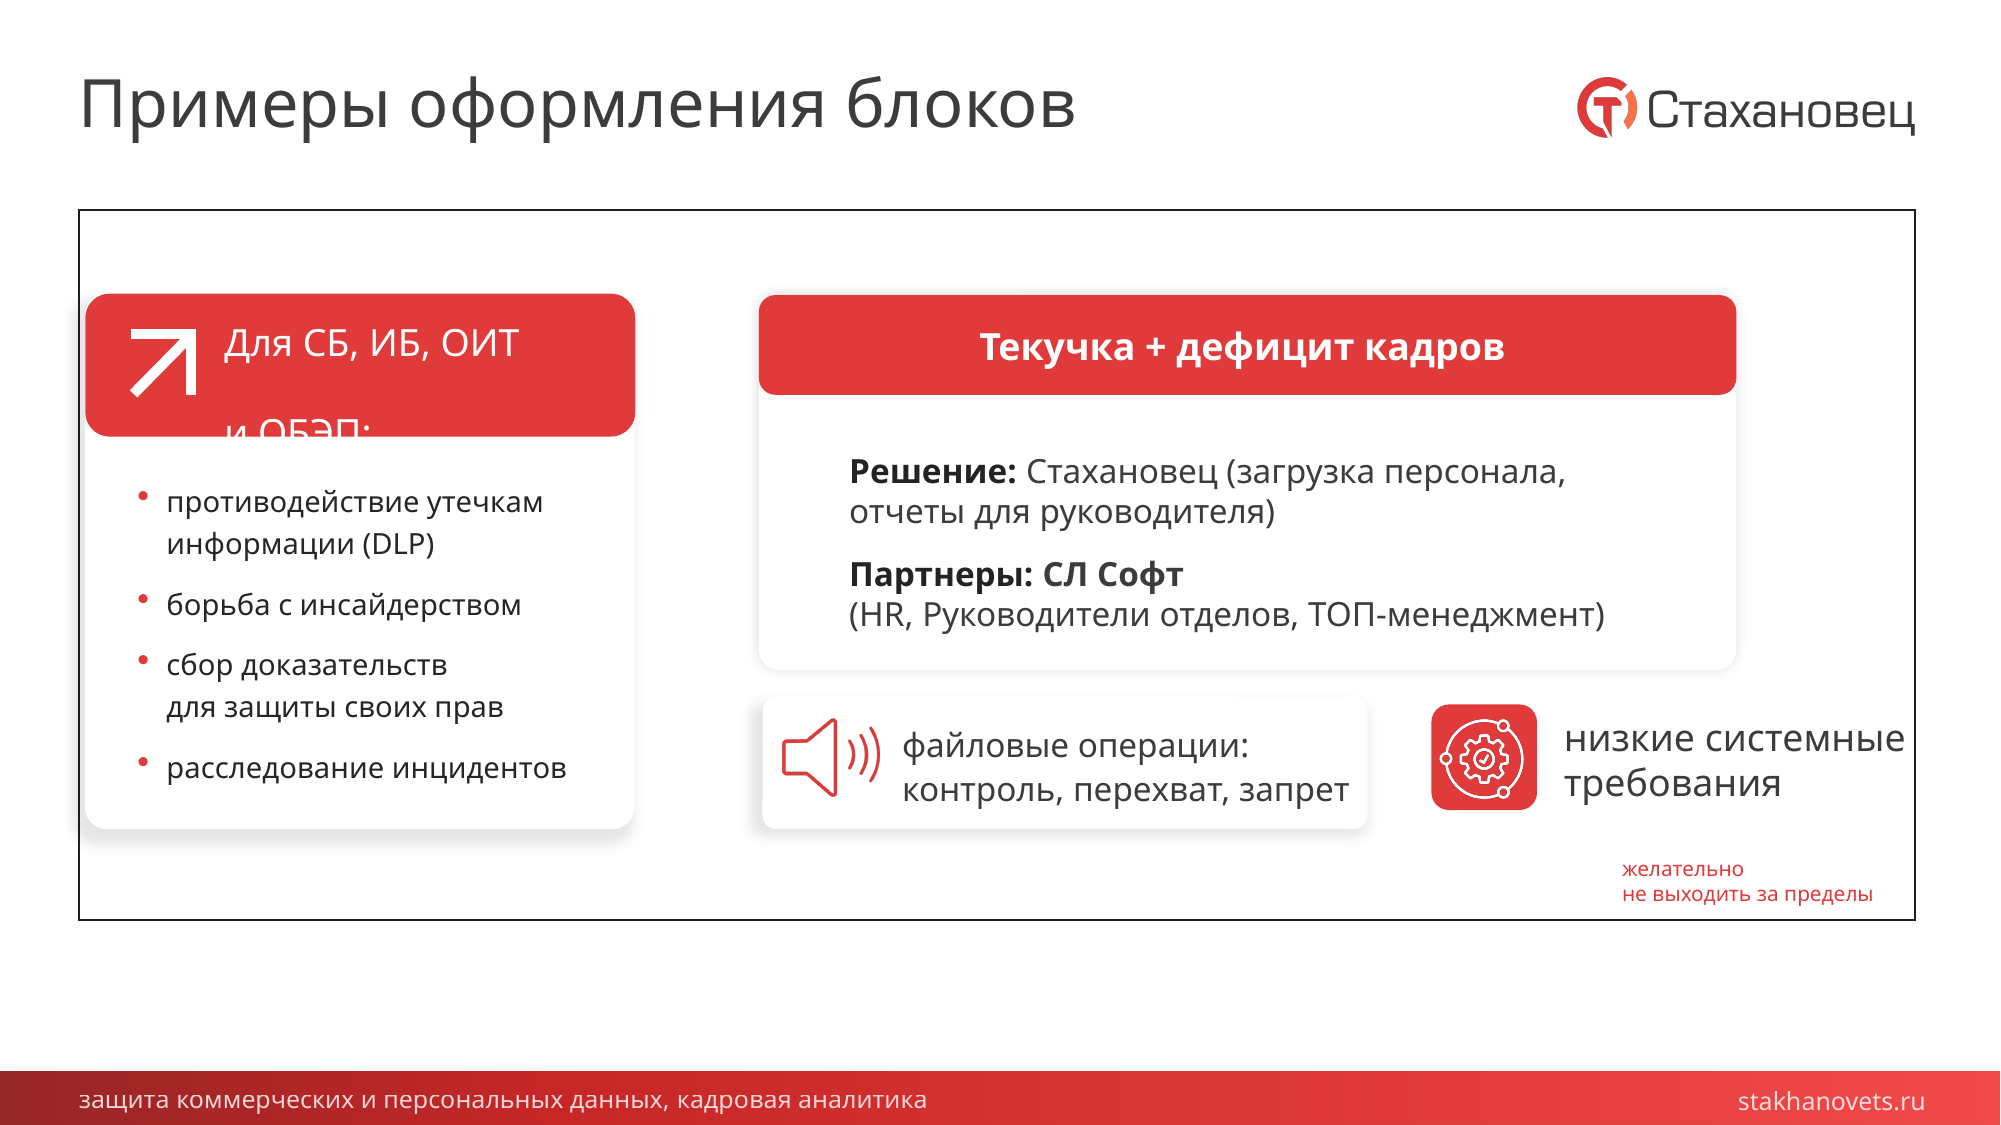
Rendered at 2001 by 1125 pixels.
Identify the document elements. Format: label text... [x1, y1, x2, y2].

picture [1577, 77, 1915, 138]
text_box [78, 209, 1916, 921]
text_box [758, 295, 1737, 671]
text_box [1431, 704, 2000, 811]
picture [0, 1071, 2000, 1125]
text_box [85, 293, 636, 828]
title Примеры оформления блоков [63, 23, 1492, 189]
text_box желательно не выходить за пределы [1618, 852, 2000, 910]
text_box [763, 697, 1367, 829]
